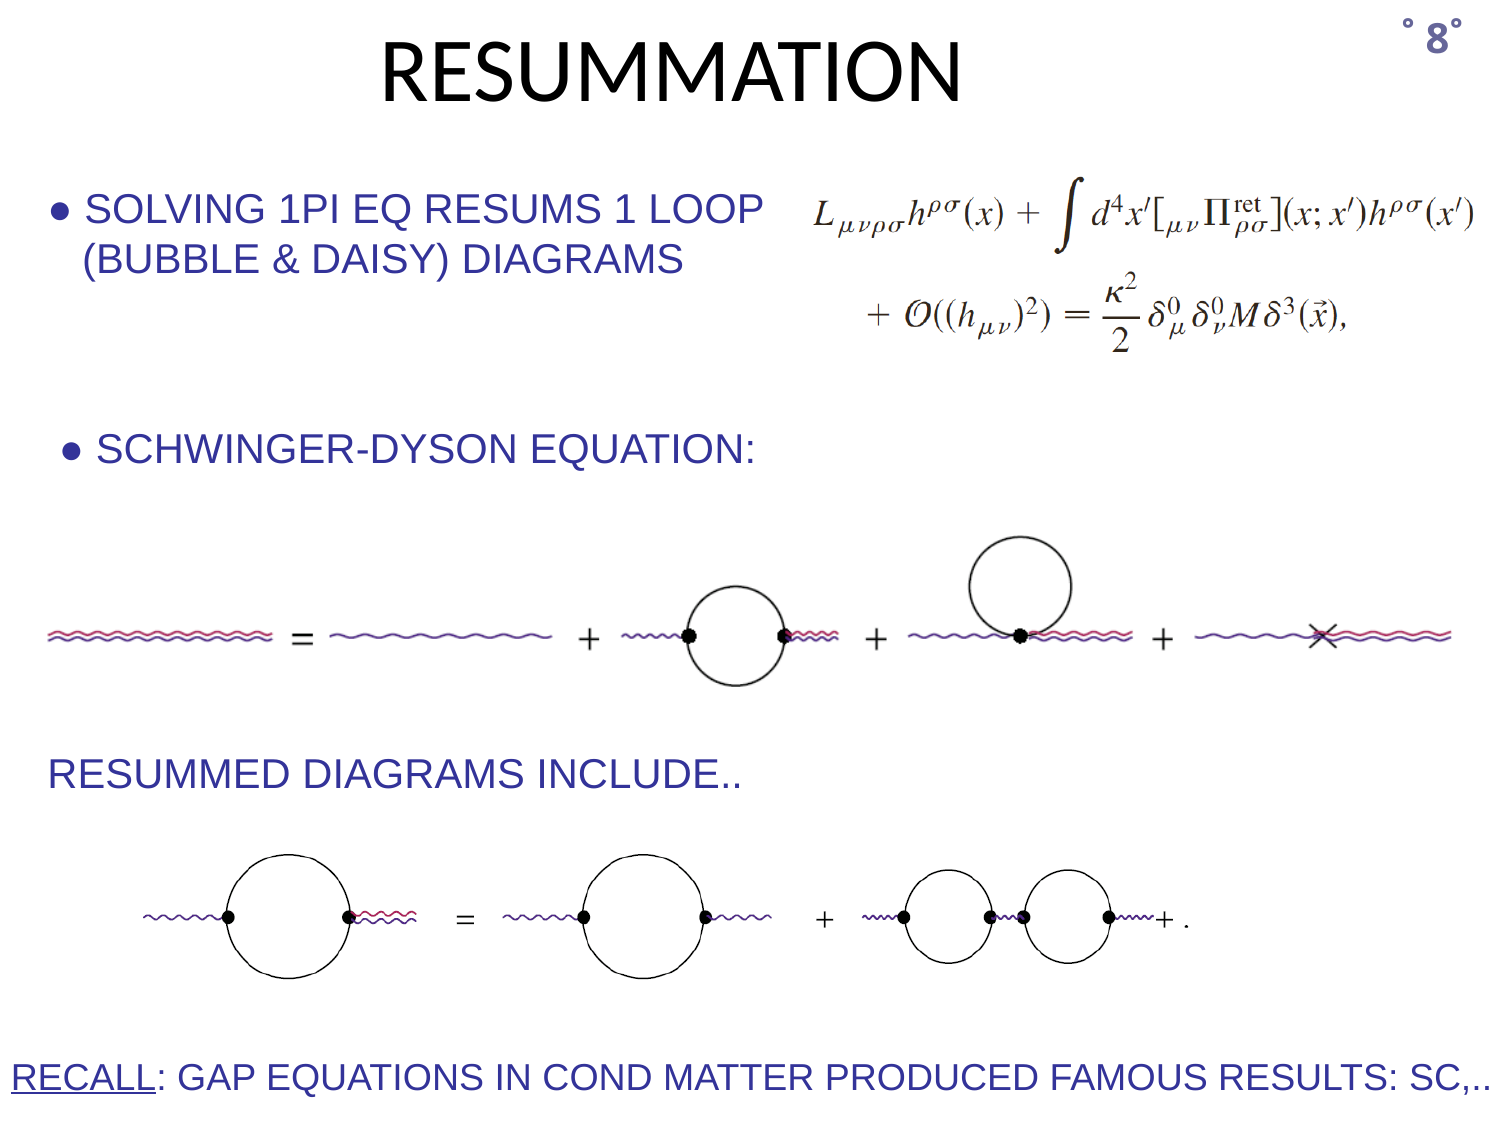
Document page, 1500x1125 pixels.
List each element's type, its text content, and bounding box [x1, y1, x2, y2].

text_box ˚ 8˚ [1364, 7, 1500, 67]
picture [135, 833, 1199, 997]
text_box RECALL: GAP EQUATIONS IN COND MATTER PRODUCED FAMOUS RESULTS: SC,.. [0, 1045, 1500, 1105]
picture [797, 172, 1495, 362]
text_box ● SOLVING 1PI EQ RESUMS 1 LOOP (BUBBLE & DAISY) DIAGRAMS [32, 174, 791, 290]
text_box RESUMMED DIAGRAMS INCLUDE.. [32, 739, 758, 805]
title RESUMMATION [169, 7, 1176, 124]
text_box ● SCHWINGER-DYSON EQUATION: [44, 414, 772, 479]
picture [40, 534, 1468, 705]
